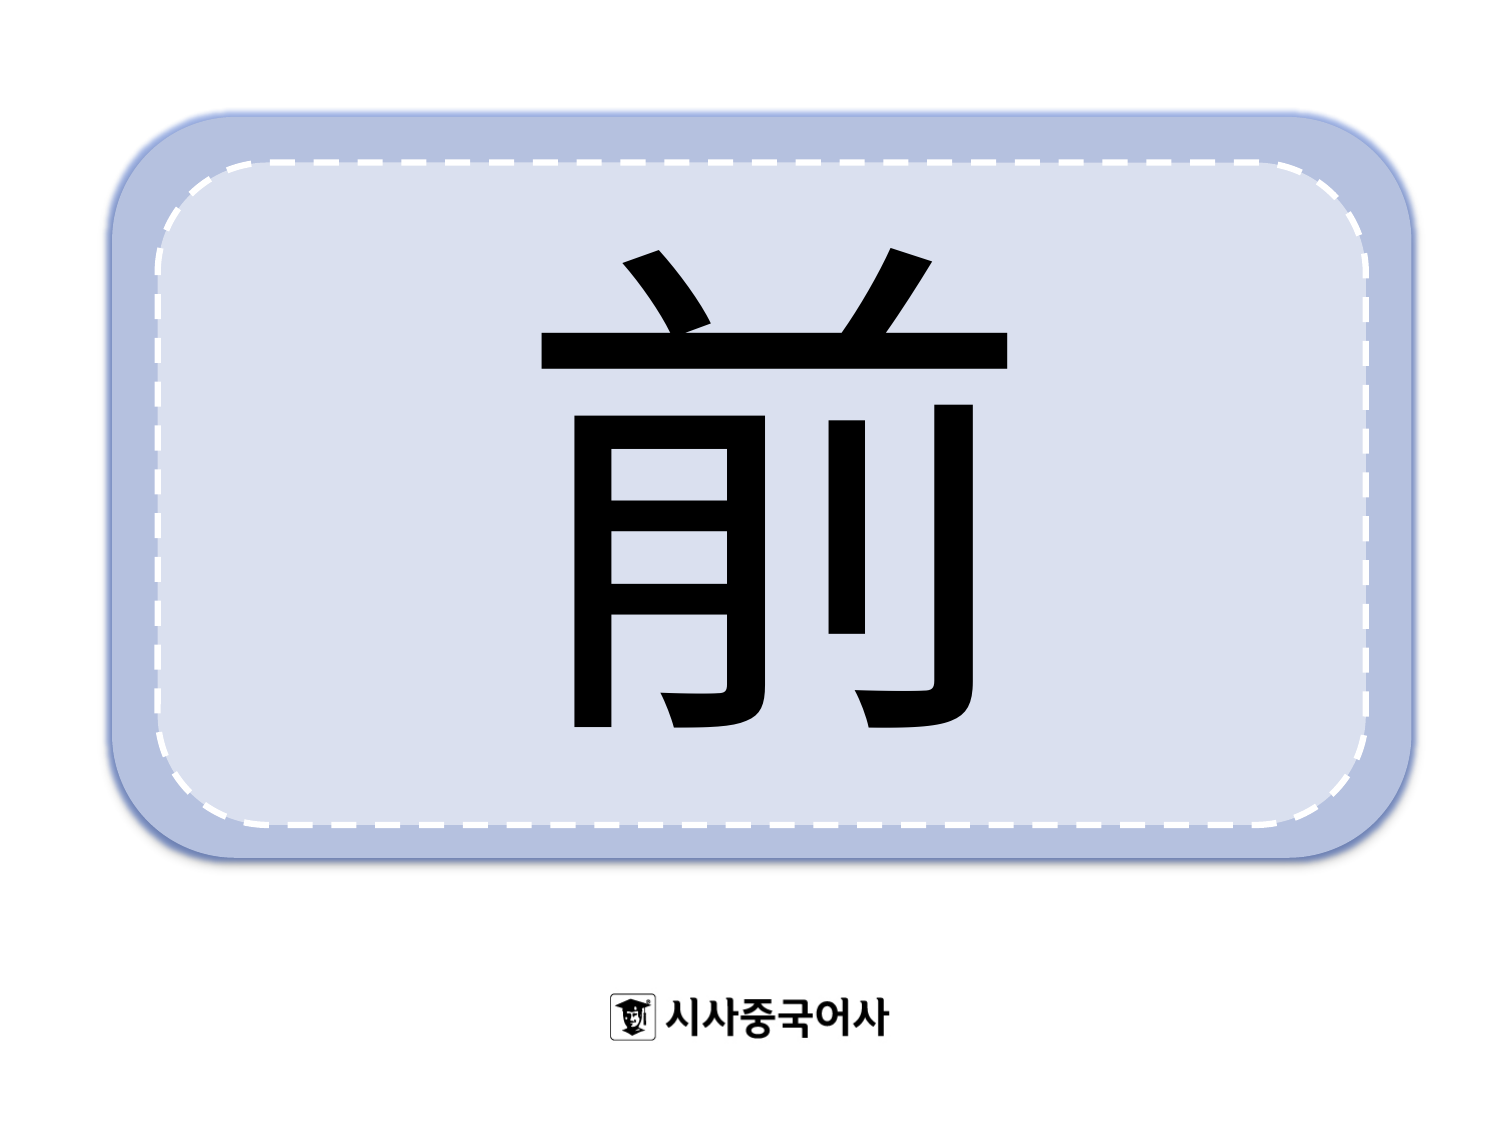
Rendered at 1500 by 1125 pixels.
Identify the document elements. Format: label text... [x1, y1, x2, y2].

text_box 前 [171, 149, 1380, 812]
text_box [162, 160, 1371, 824]
picture [602, 987, 898, 1047]
